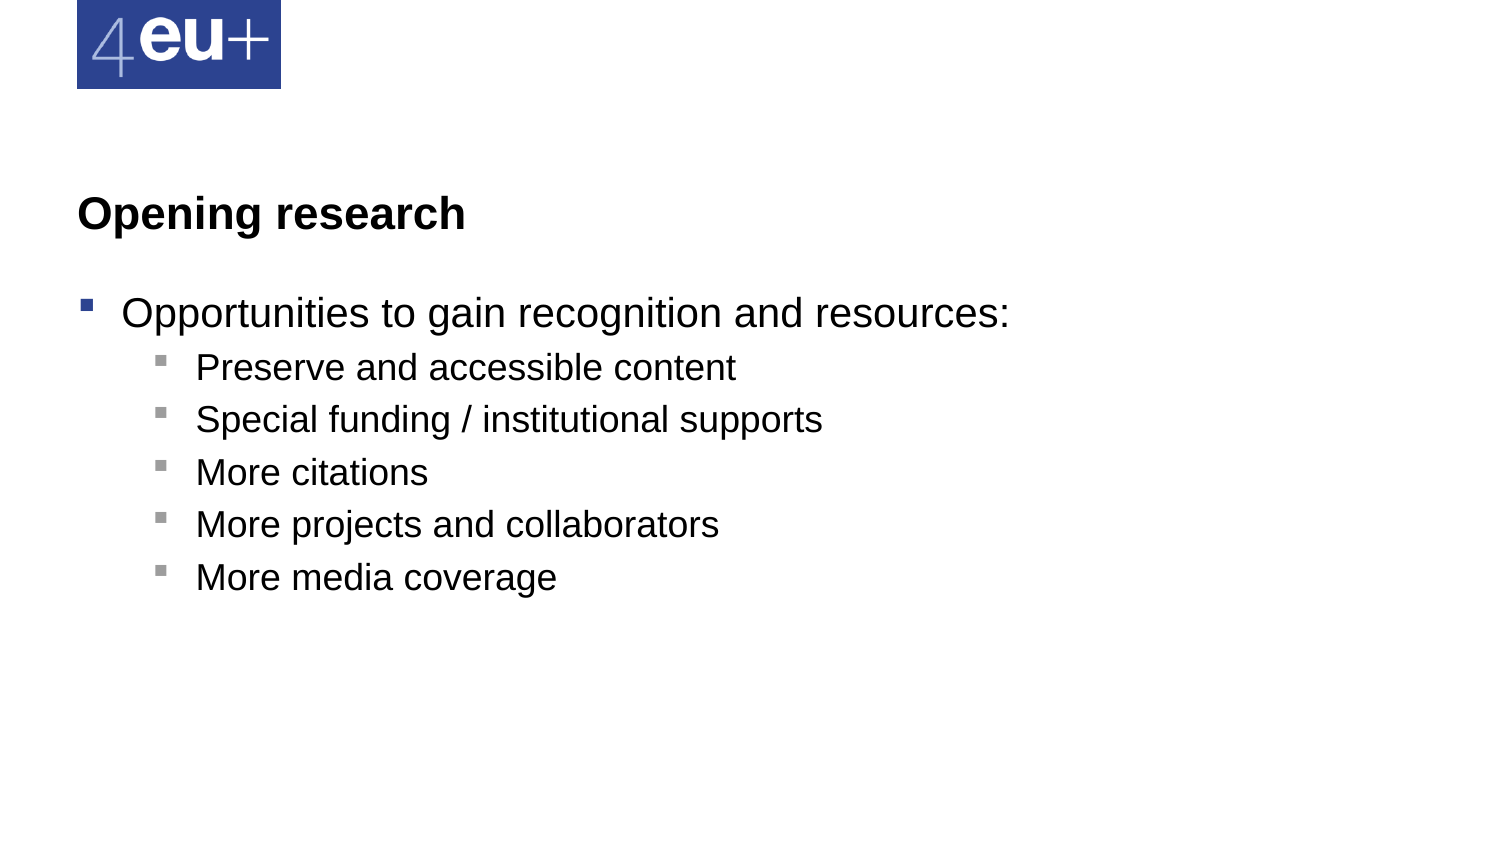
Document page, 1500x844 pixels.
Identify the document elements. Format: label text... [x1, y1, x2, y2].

list Opportunities to gain recognition and resources: Preserve and accessible content Special funding / institutional supports More citations More projects and collaborators More media coverage [62, 277, 1439, 753]
title Opening research [62, 176, 1439, 277]
picture [77, 0, 281, 89]
